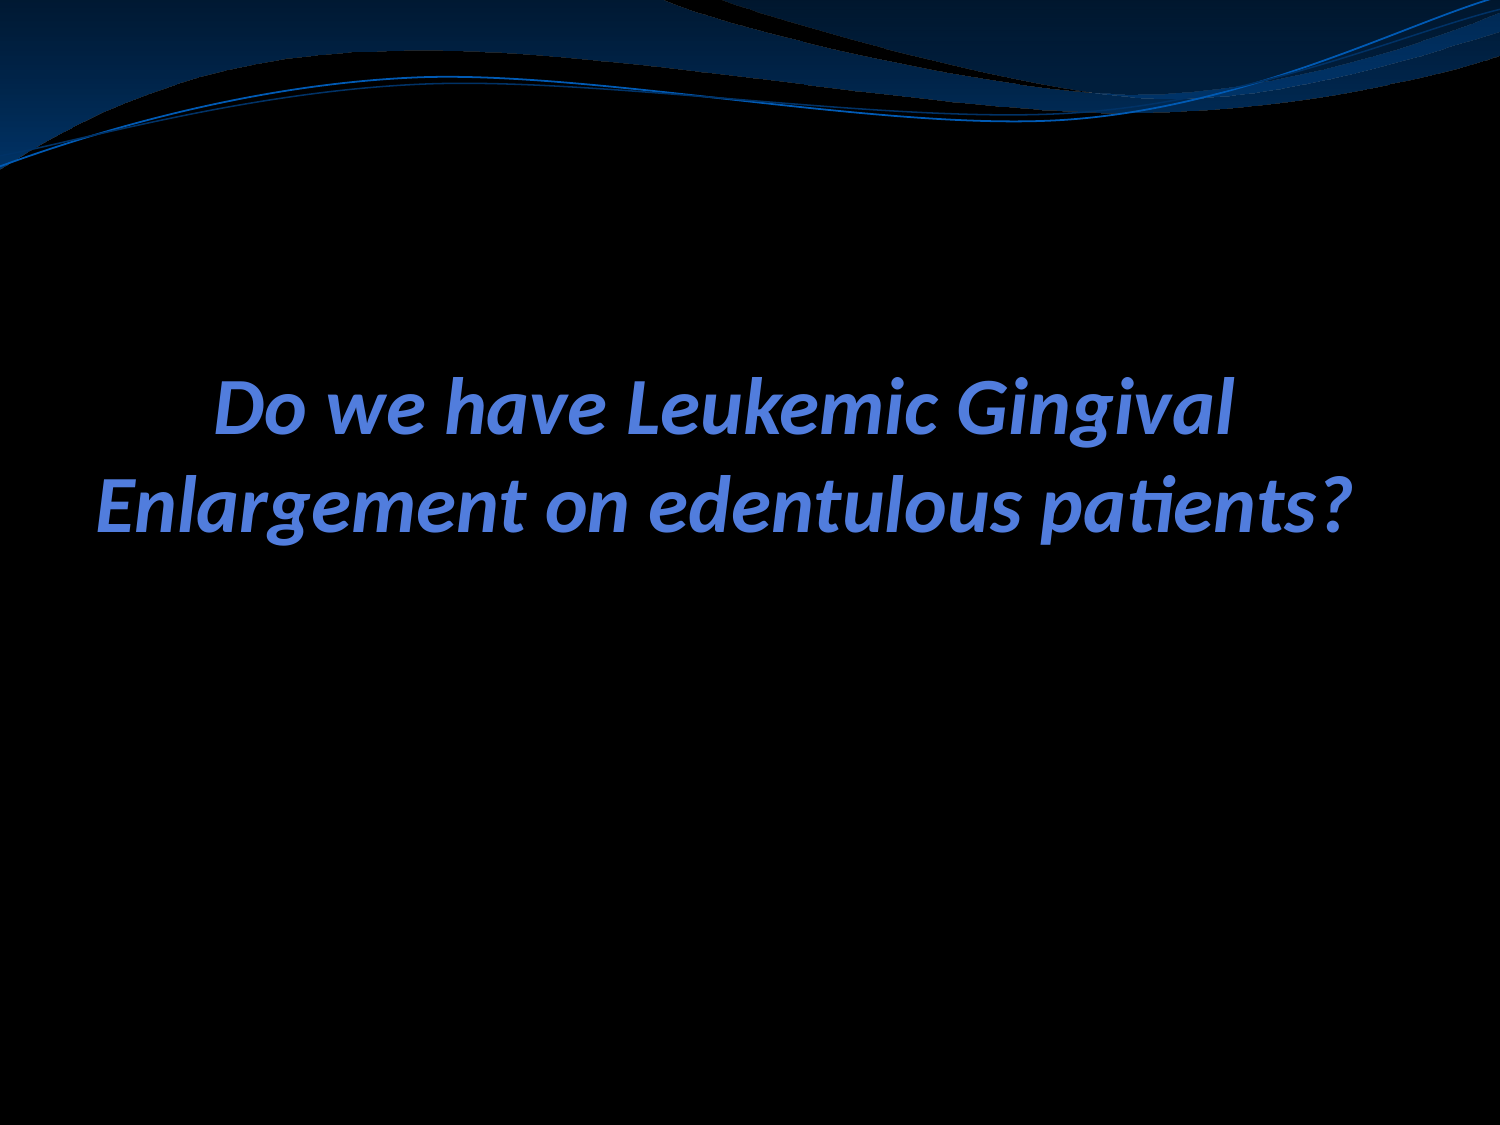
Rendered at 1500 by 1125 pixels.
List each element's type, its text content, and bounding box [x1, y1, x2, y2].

title Do we have Leukemic Gingival Enlargement on edentulous patients? [87, 324, 1363, 549]
